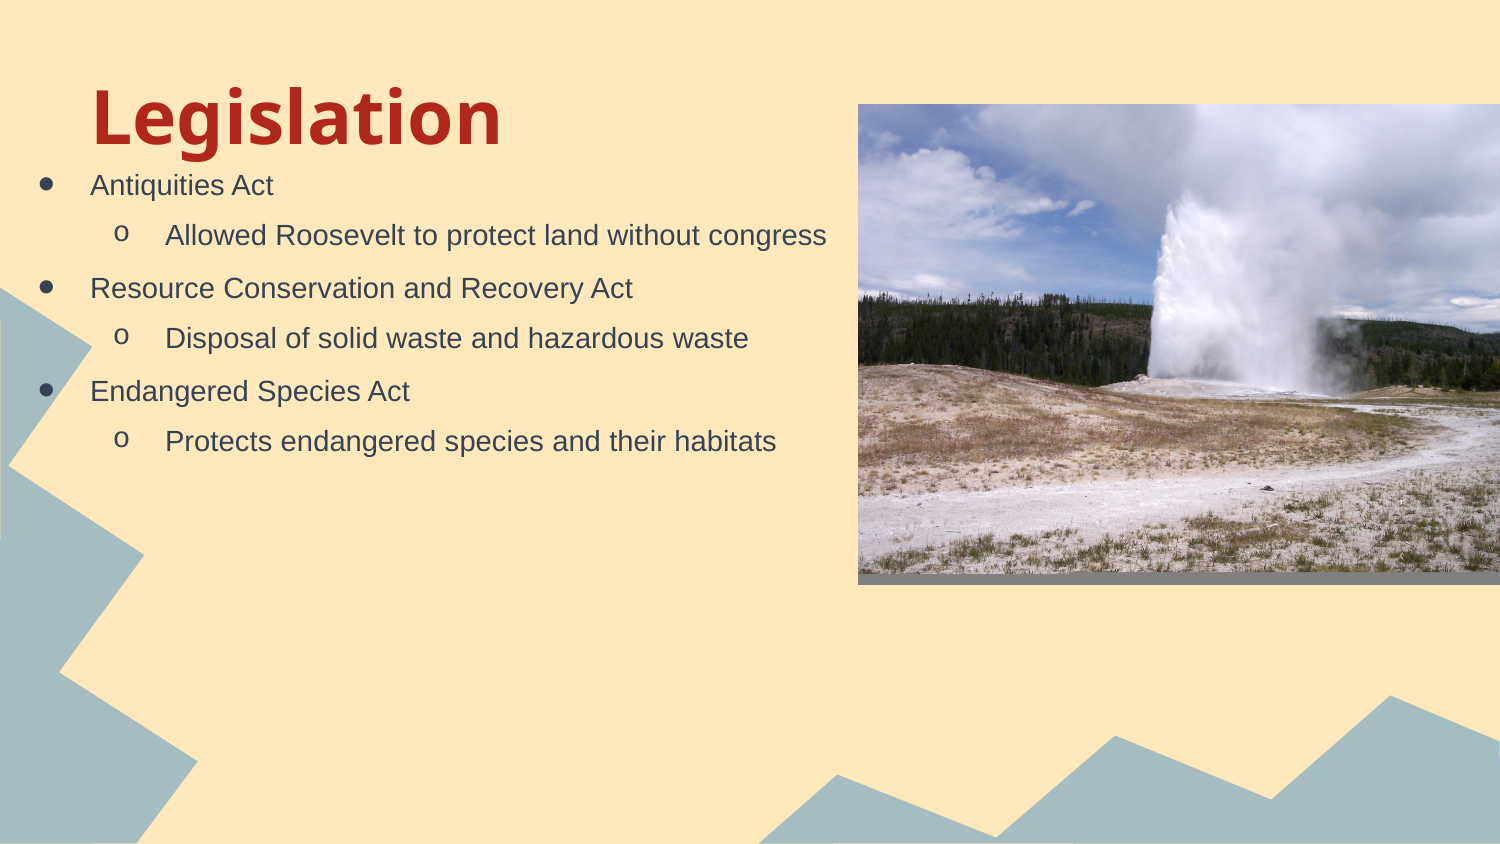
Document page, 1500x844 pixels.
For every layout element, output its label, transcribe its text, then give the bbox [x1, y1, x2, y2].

picture [858, 103, 1500, 585]
title Legislation [75, 33, 1425, 146]
list Antiquities Act Allowed Roosevelt to protect land without congress Resource Conservation and Recovery Act Disposal of solid waste and hazardous waste Endangered Species Act Protects endangered species and their habitats [0, 146, 1350, 758]
